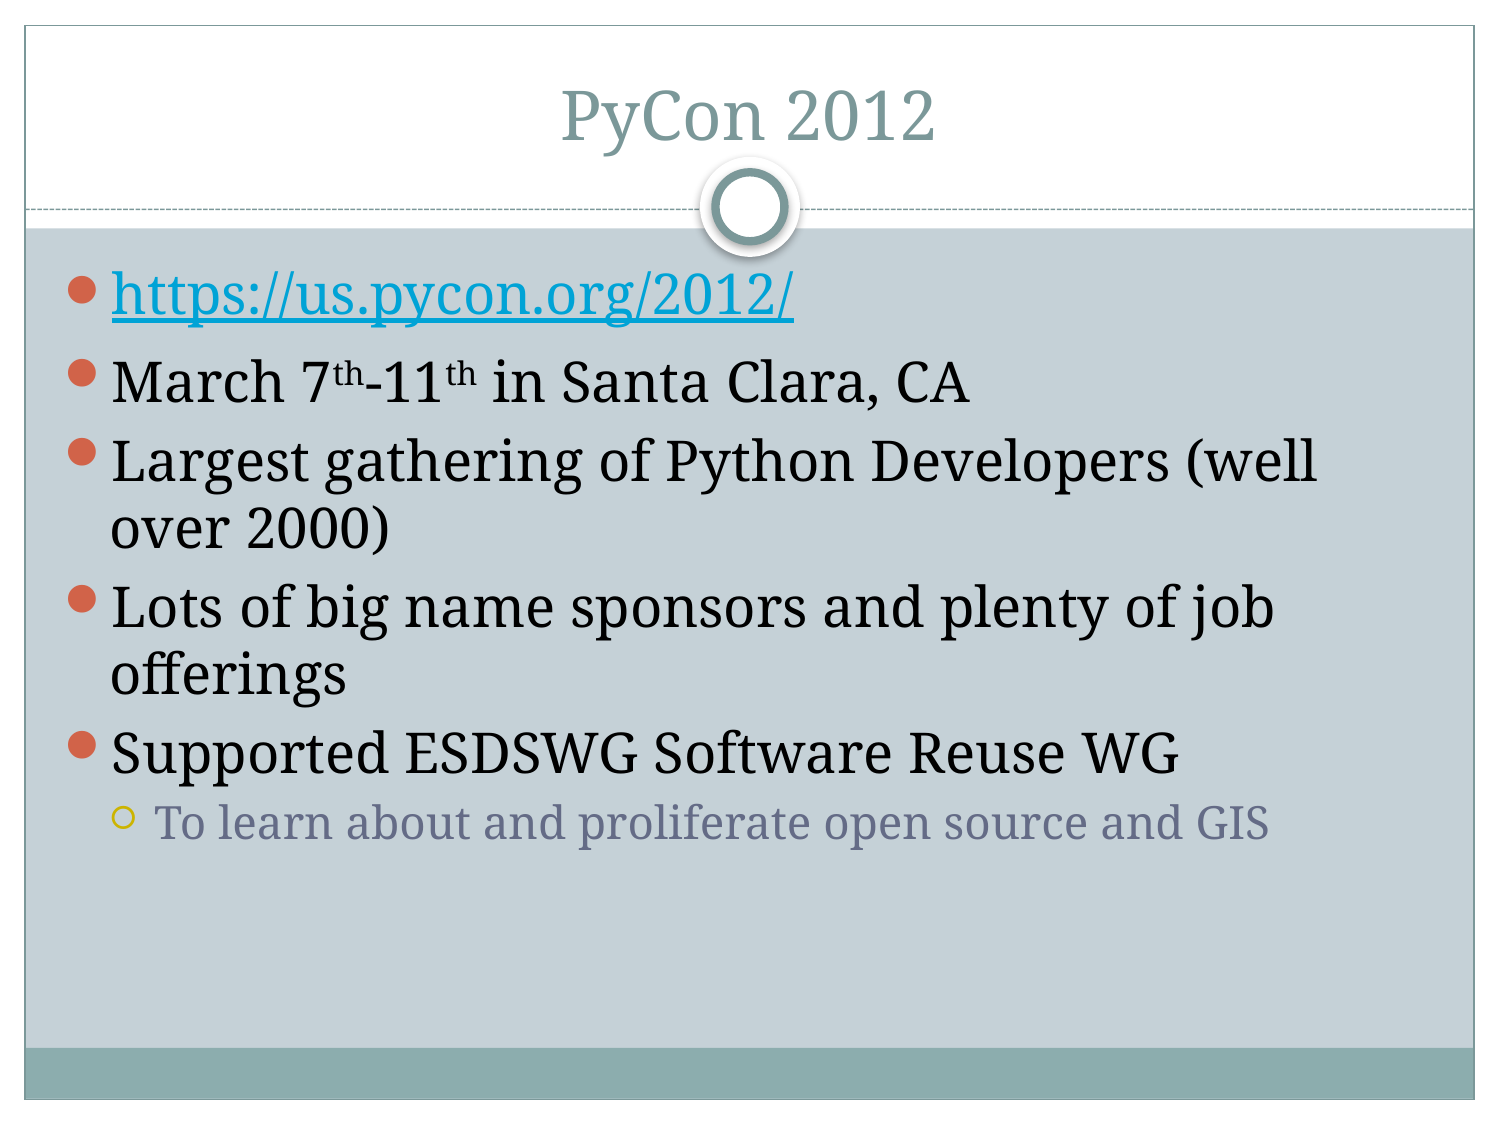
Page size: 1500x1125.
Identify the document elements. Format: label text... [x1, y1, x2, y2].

title PyCon 2012 [49, 37, 1450, 162]
list https://us.pycon.org/2012/ March 7th-11th in Santa Clara, CA Largest gathering of Python Developers (well over 2000) Lots of big name sponsors and plenty of job offerings Supported ESDSWG Software Reuse WG To learn about and proliferate open source and GIS [49, 250, 1445, 1001]
